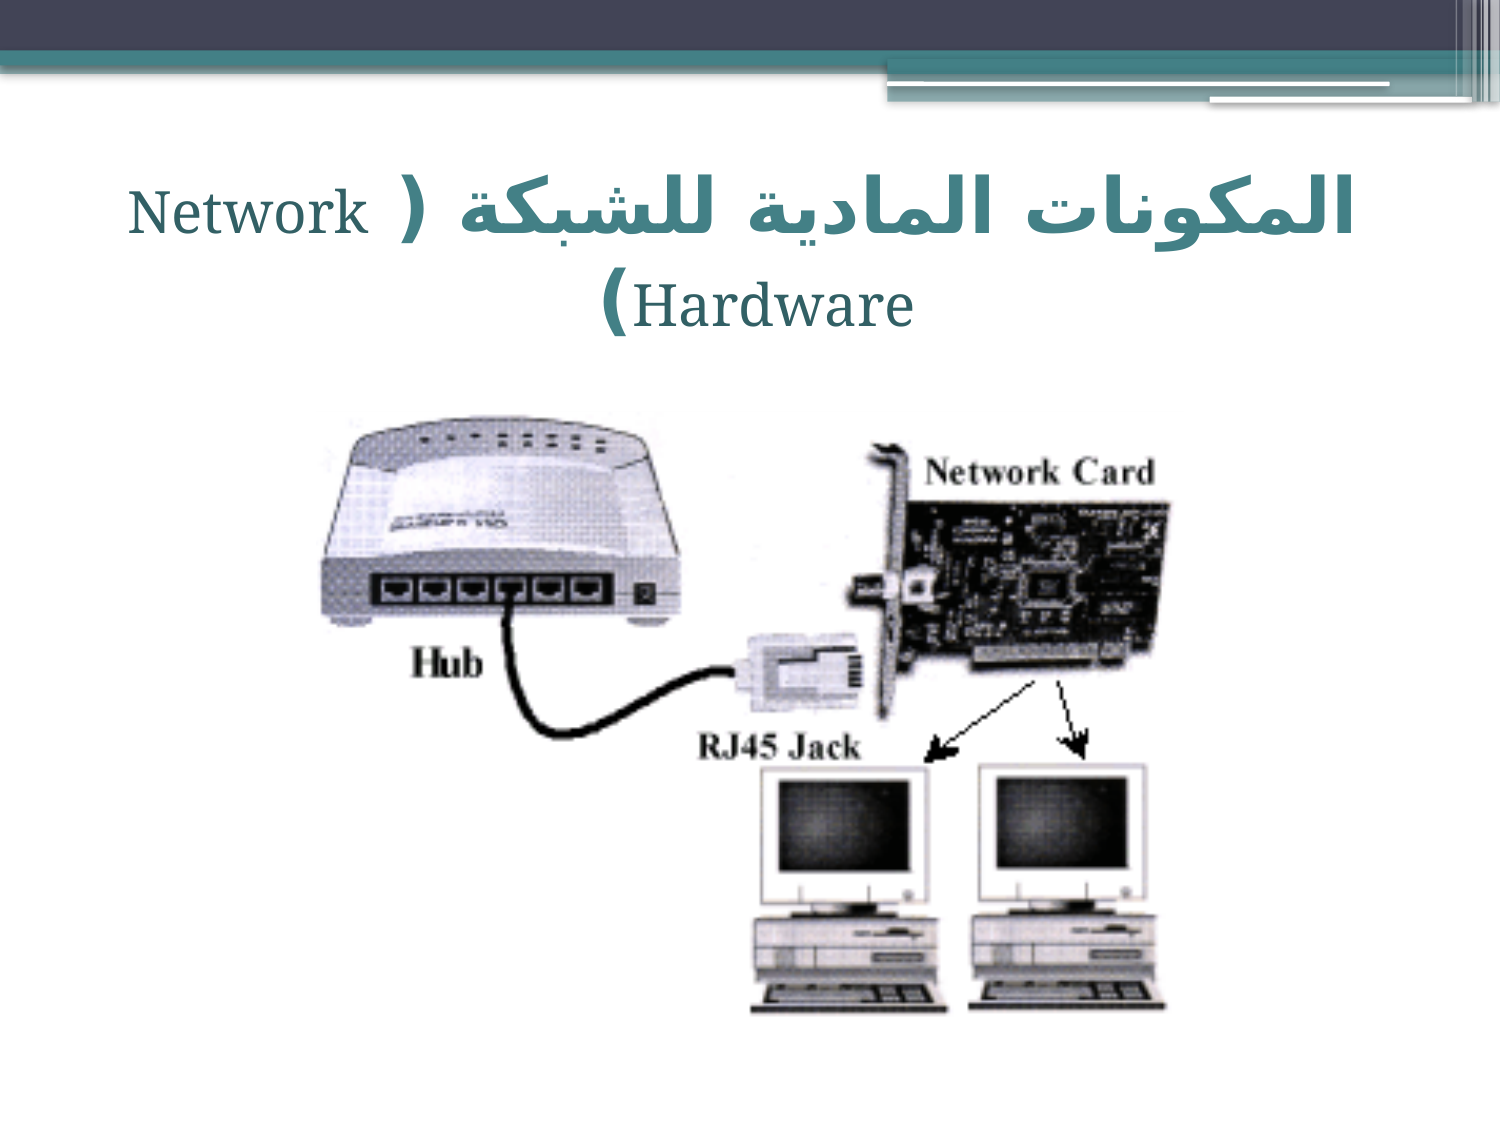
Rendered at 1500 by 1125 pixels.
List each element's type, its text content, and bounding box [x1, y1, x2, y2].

title المكونات المادية للشبكة ( Network Hardware) [75, 152, 1412, 340]
picture [316, 410, 1184, 1020]
